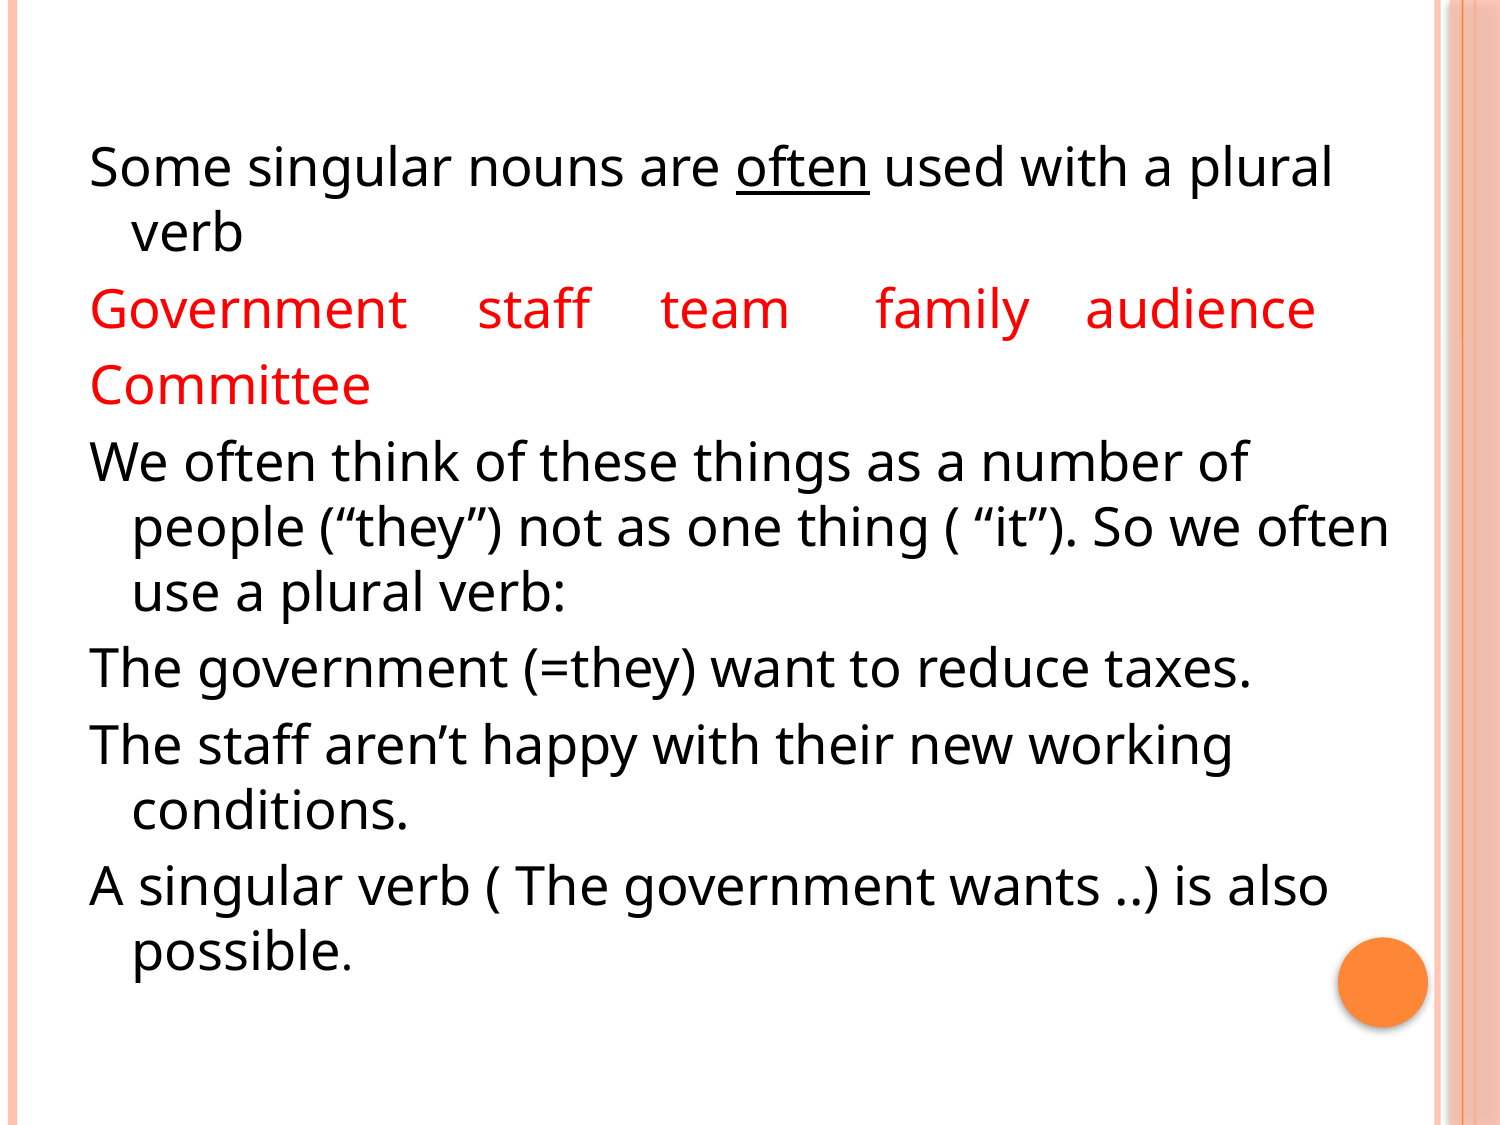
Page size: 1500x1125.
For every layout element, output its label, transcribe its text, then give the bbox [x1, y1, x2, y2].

list Some singular nouns are often used with a plural verb Government staff team family audience Committee We often think of these things as a number of people (“they”) not as one thing ( “it”). So we often use a plural verb: The government (=they) want to reduce taxes. The staff aren’t happy with their new working conditions. A singular verb ( The government wants ..) is also possible. [75, 125, 1425, 1005]
